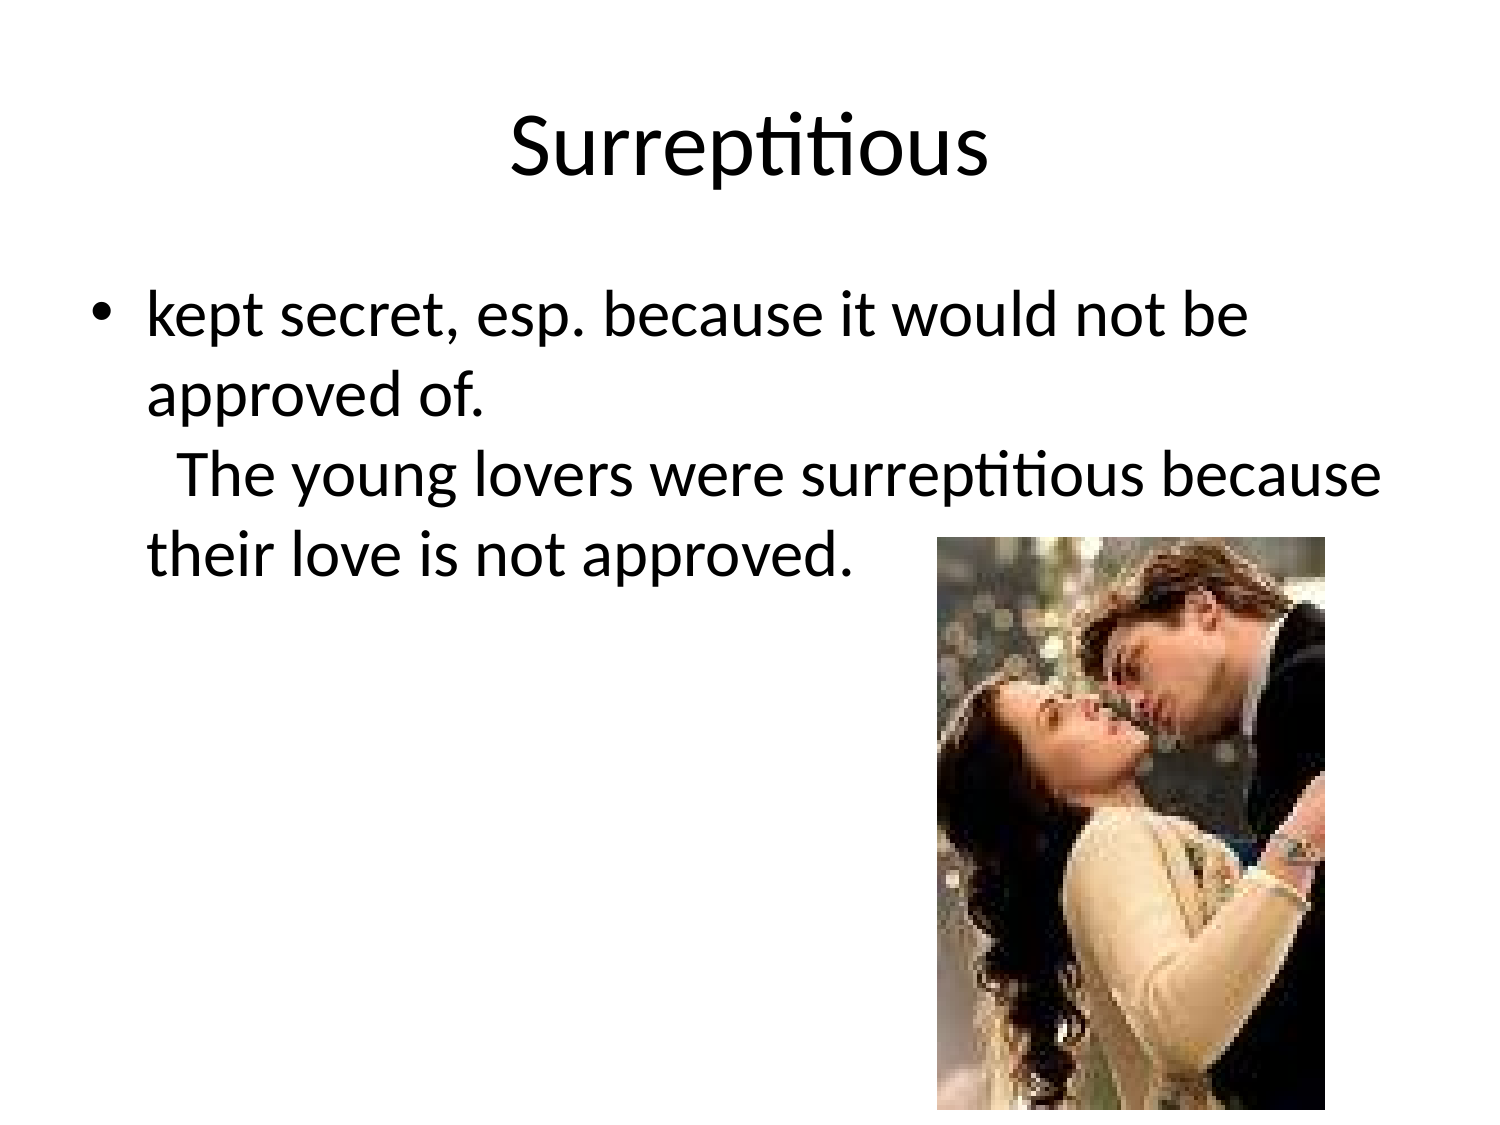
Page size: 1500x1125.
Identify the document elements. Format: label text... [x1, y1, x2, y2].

title Surreptitious [75, 45, 1425, 233]
list kept secret, esp. because it would not be approved of. The young lovers were surreptitious because their love is not approved. [75, 262, 1425, 1005]
picture [937, 537, 1326, 1110]
